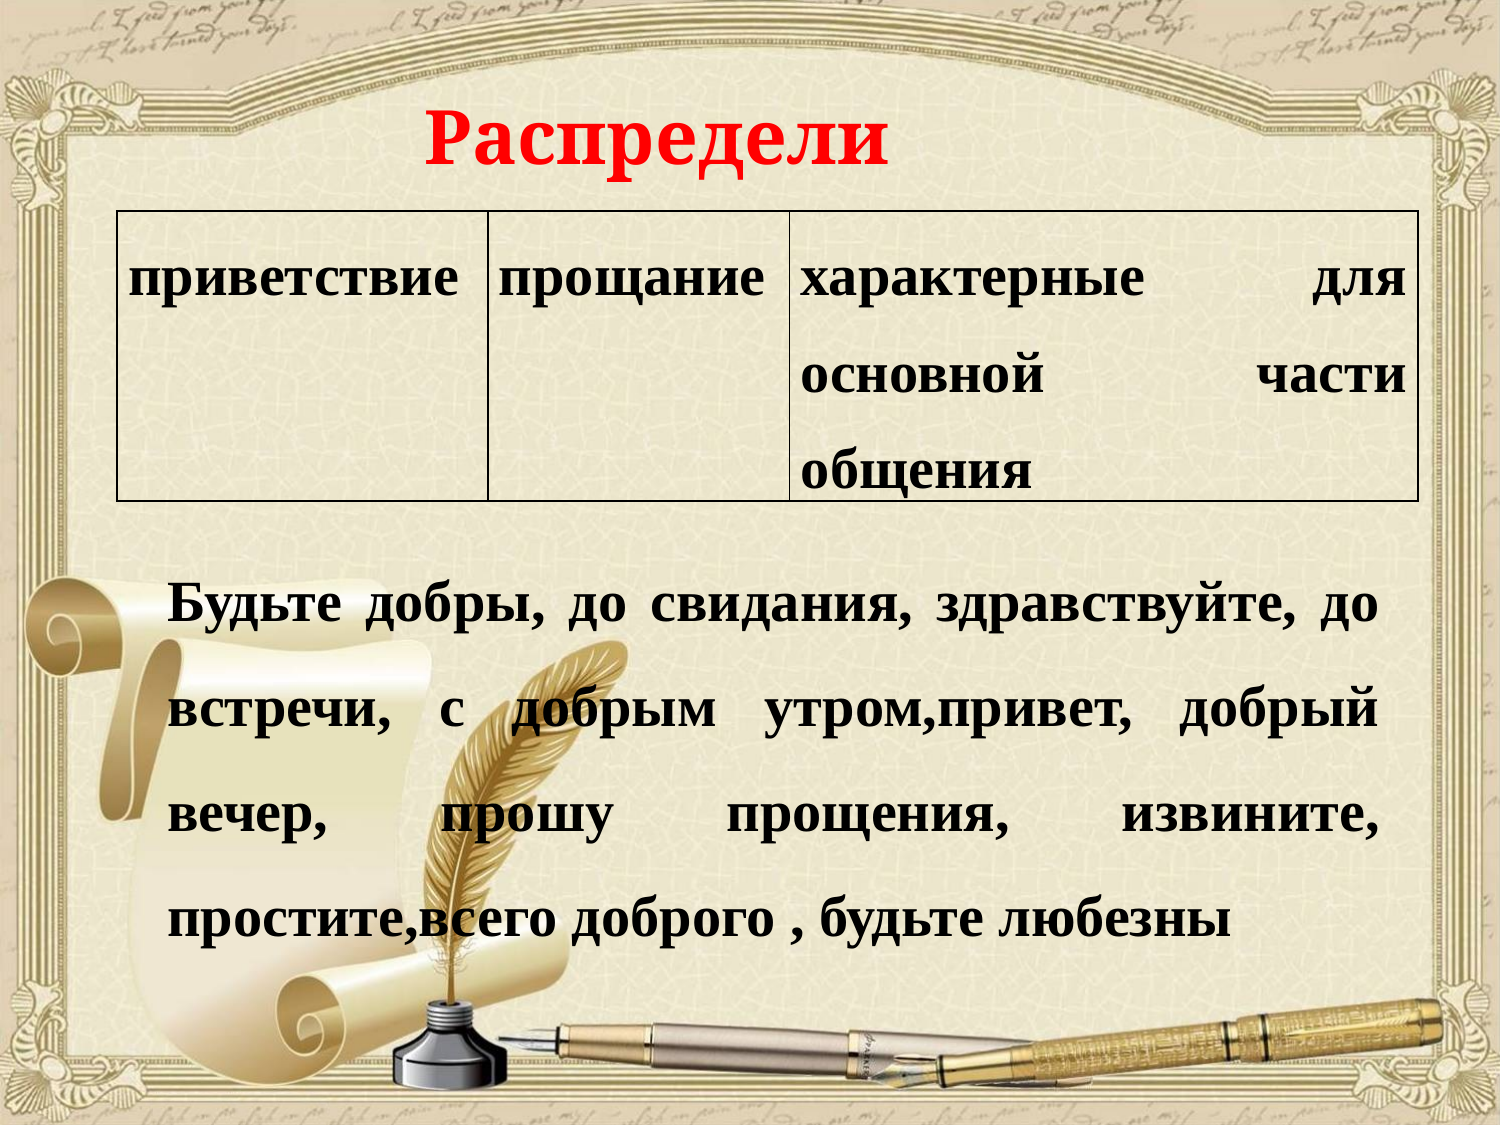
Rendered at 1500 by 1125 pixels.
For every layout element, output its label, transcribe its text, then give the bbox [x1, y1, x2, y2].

table_header прощание [489, 212, 789, 500]
table_header характерные для основной части общения [790, 212, 1417, 500]
picture [0, 0, 1500, 1125]
text_box Распредели [234, 81, 1266, 187]
text_box Будьте добры, до свидания, здравствуйте, до встречи, с добрым утром,привет, добрый вечер, прошу прощения, извините, простите,всего доброго , будьте любезны [152, 520, 1395, 956]
table_header приветствие [118, 212, 487, 500]
